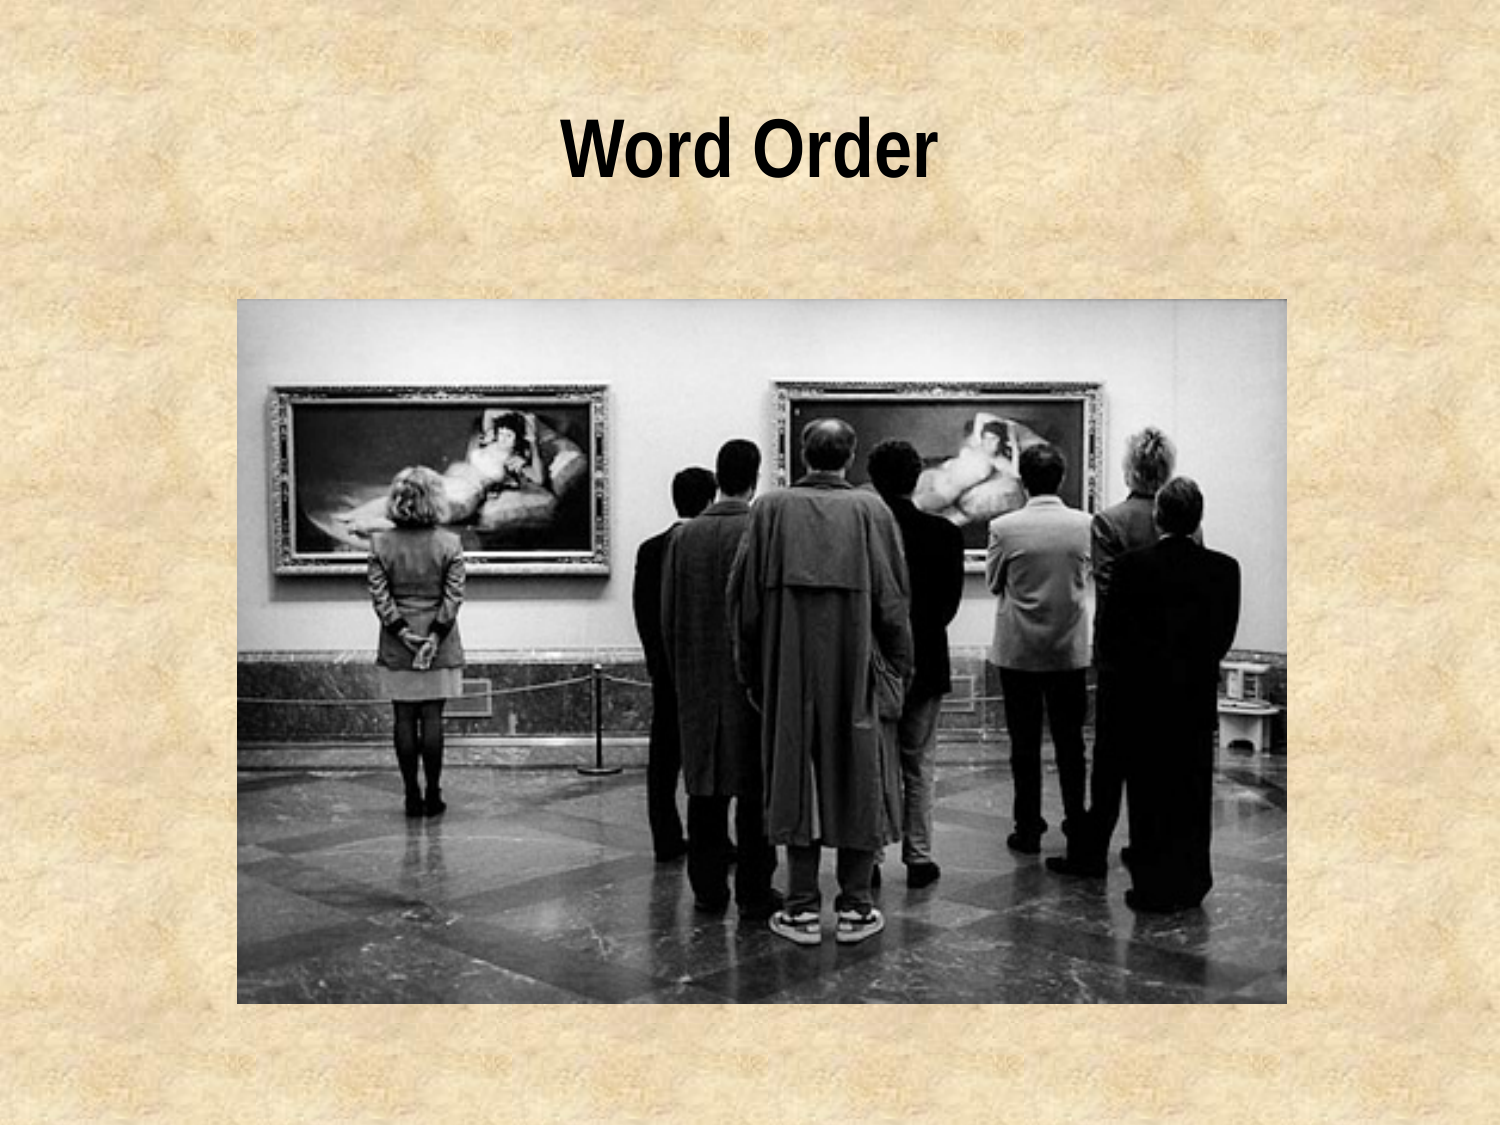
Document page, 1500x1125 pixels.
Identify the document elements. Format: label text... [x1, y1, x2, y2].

picture [0, 0, 1500, 1125]
title Word Order [75, 50, 1425, 238]
